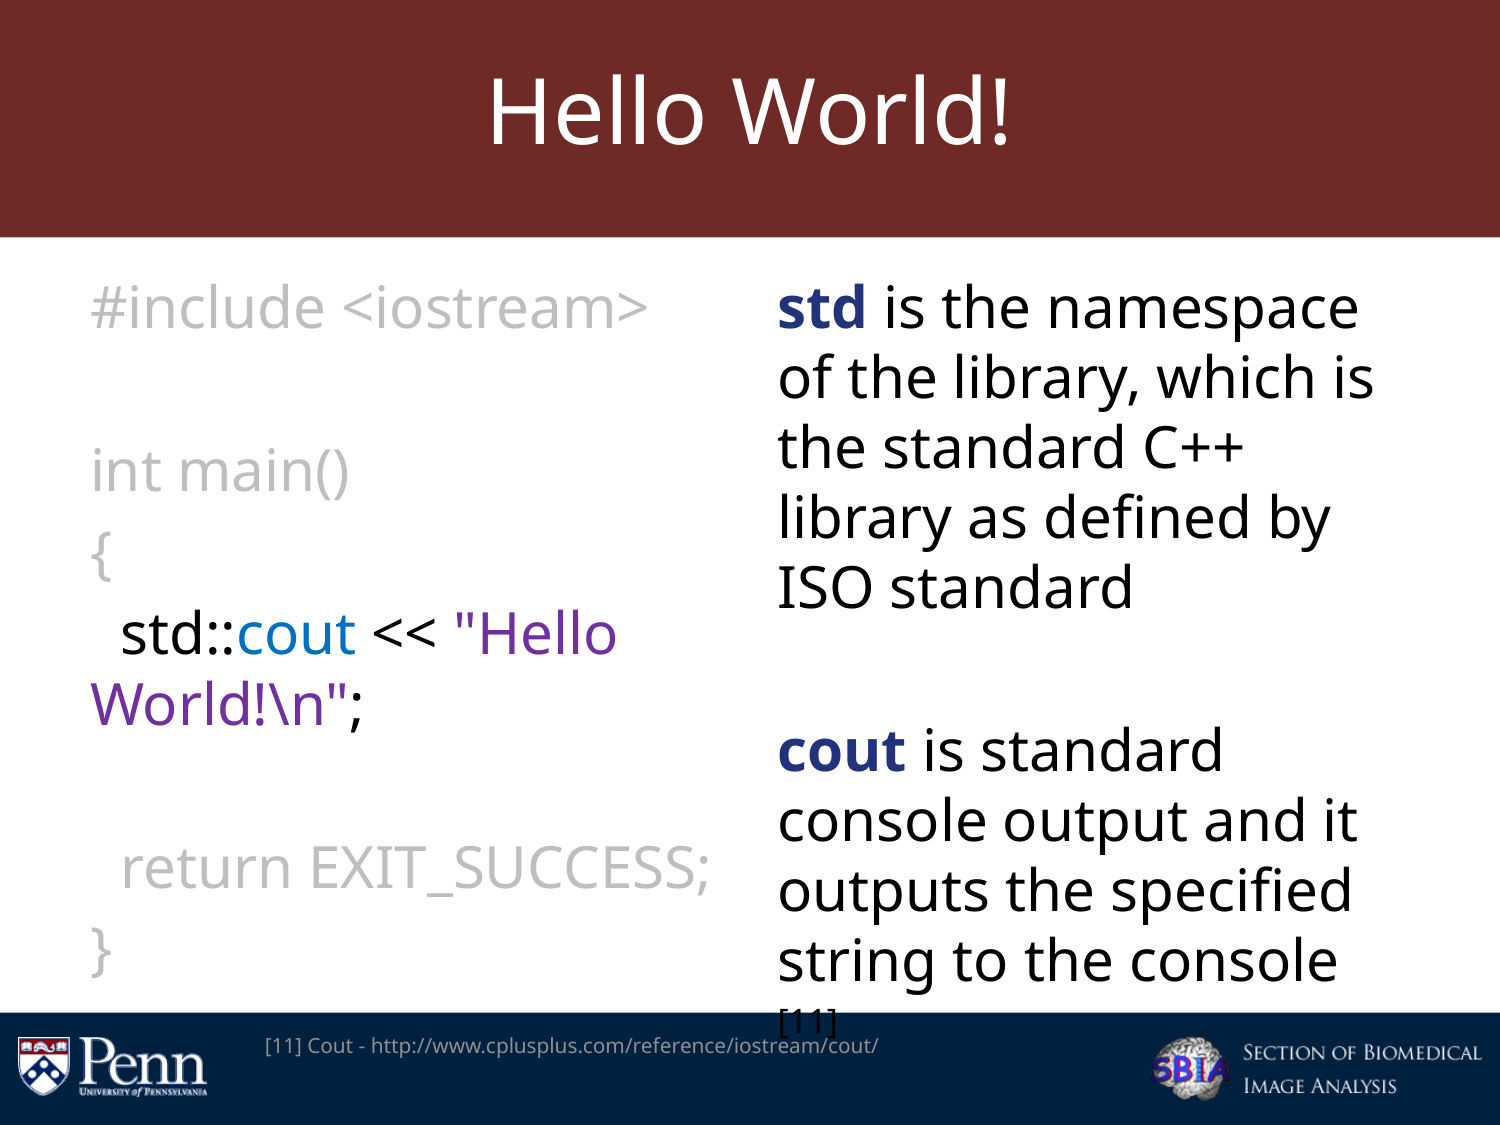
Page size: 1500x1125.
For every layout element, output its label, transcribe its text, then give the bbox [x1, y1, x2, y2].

picture [18, 1037, 207, 1097]
title Hello World! [75, 45, 1425, 238]
footer [11] Cout - http://www.cplusplus.com/reference/iostream/cout/ [249, 1025, 1038, 1100]
list std is the namespace of the library, which is the standard C++ library as defined by ISO standard cout is standard console output and it outputs the specified string to the console [11] [762, 262, 1425, 1013]
picture [1149, 1035, 1482, 1102]
list #include <iostream> int main() { std::cout << "Hello World!\n"; return EXIT_SUCCESS; } [75, 262, 738, 1013]
